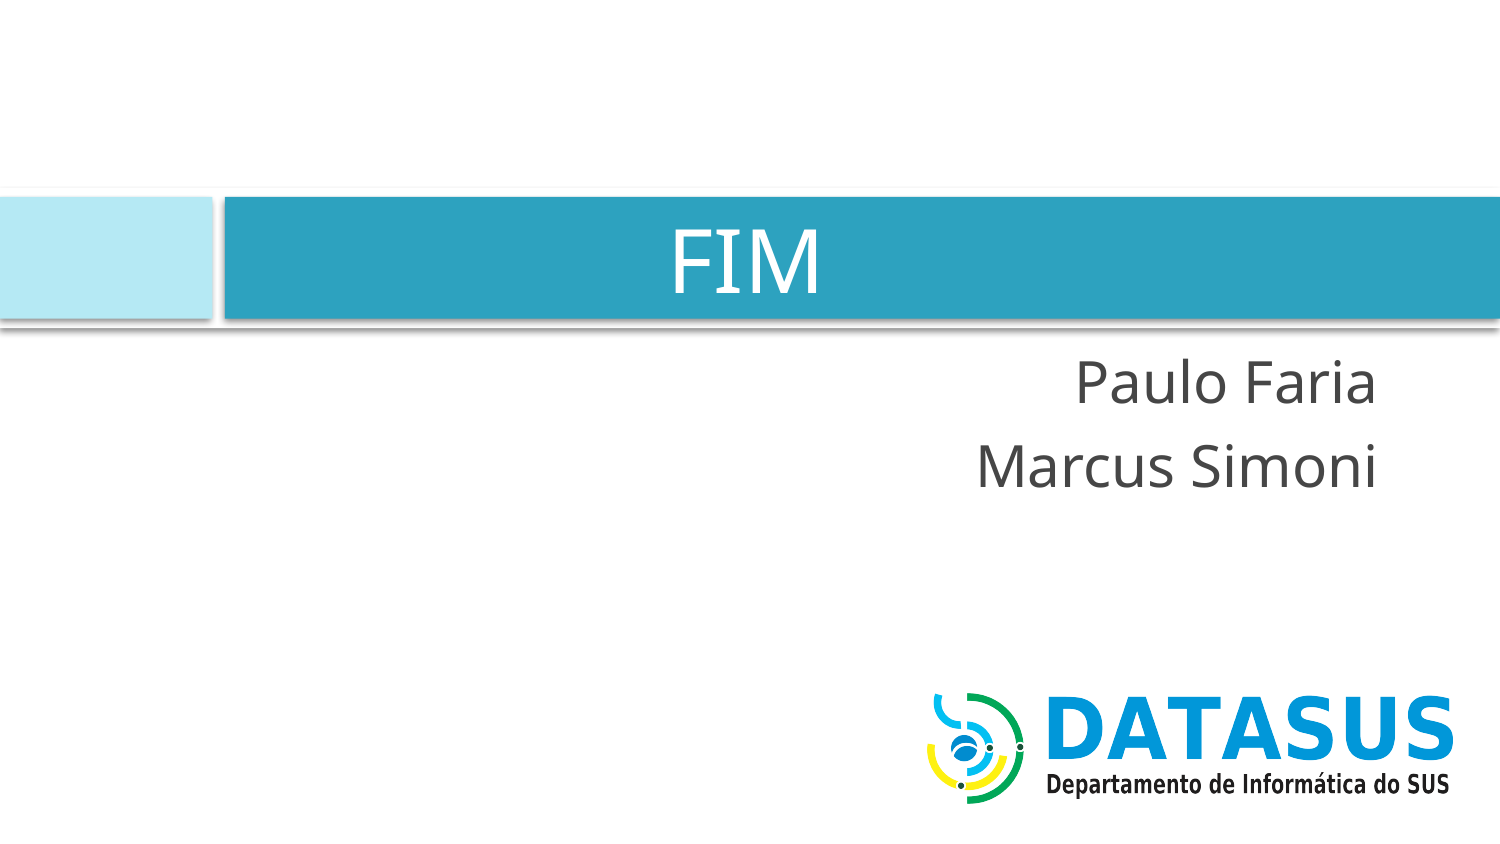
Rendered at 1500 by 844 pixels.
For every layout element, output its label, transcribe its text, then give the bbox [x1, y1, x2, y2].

list Paulo Faria Marcus Simoni [225, 337, 1394, 544]
picture [926, 693, 1453, 805]
title FIM [17, 196, 1475, 319]
